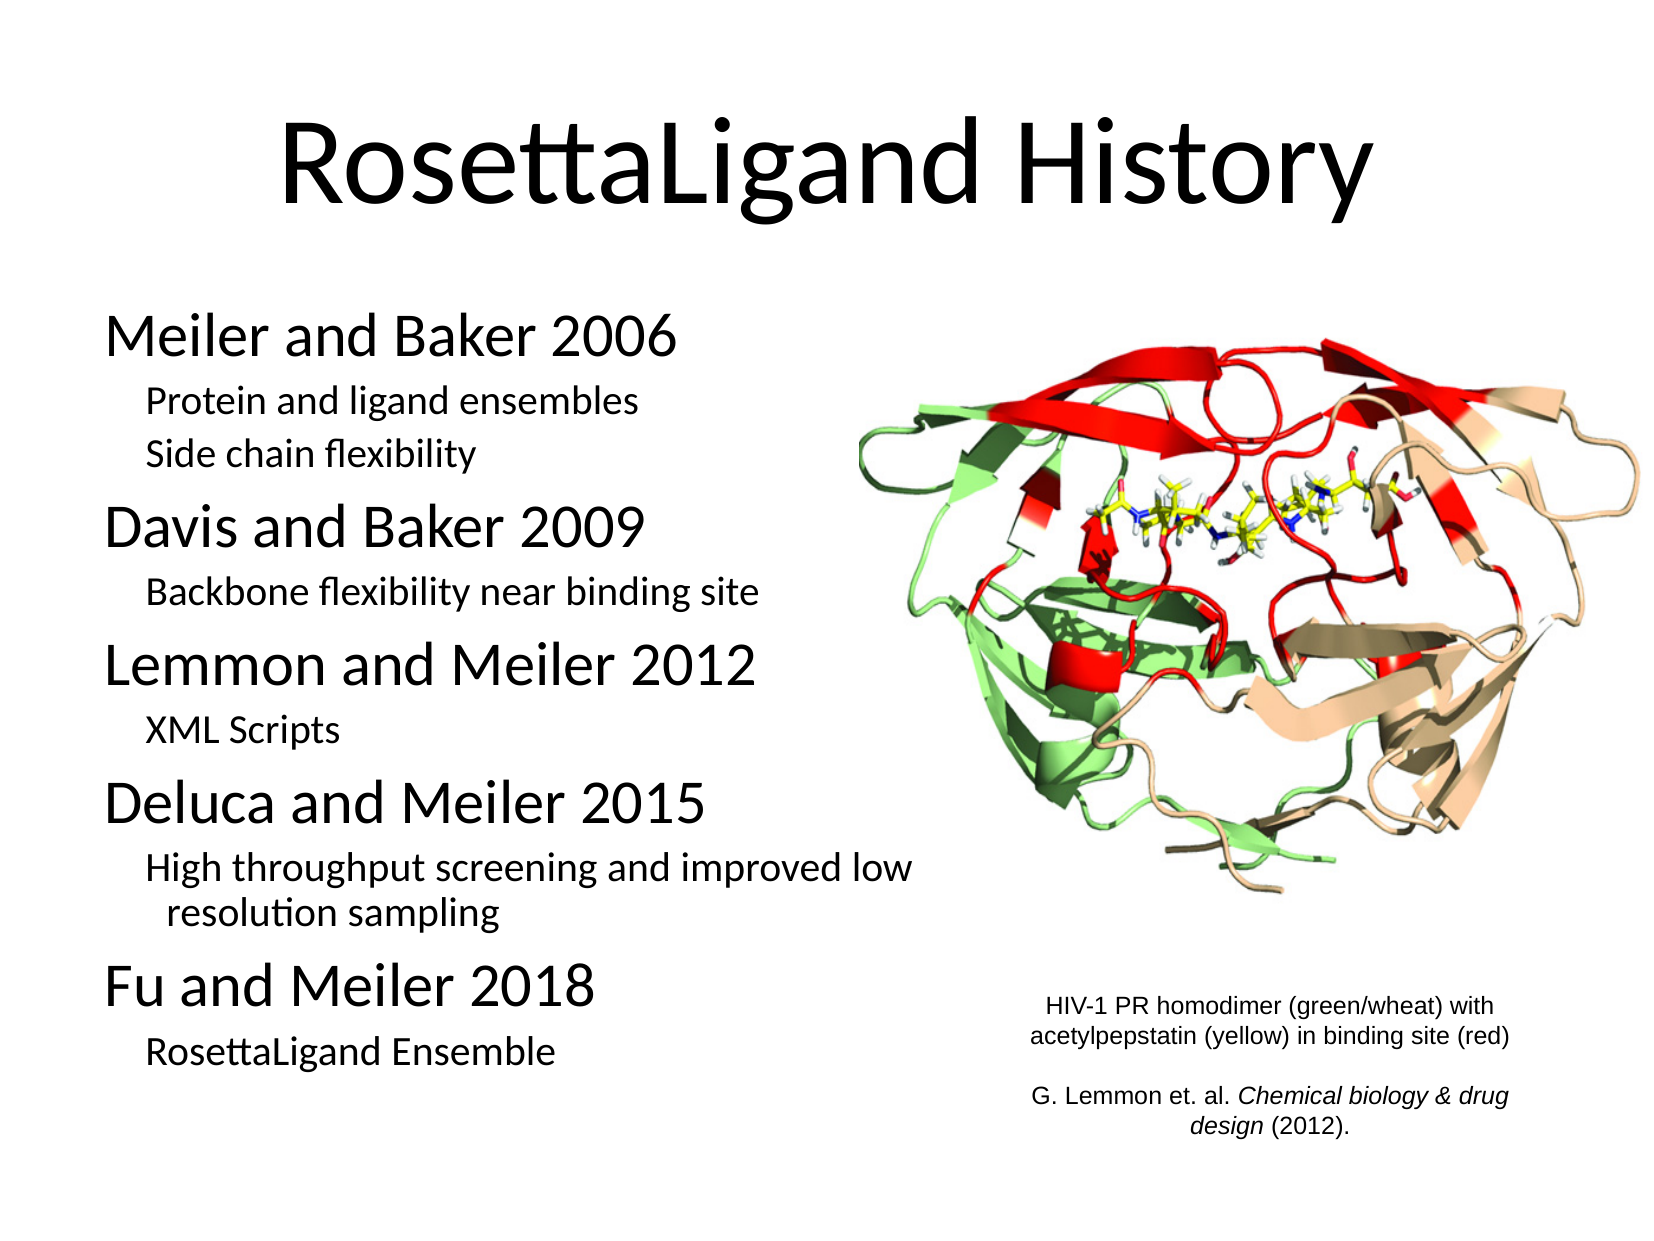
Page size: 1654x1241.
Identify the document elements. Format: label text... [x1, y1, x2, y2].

list Meiler and Baker 2006 Protein and ligand ensembles Side chain flexibility Davis and Baker 2009 Backbone flexibility near binding site Lemmon and Meiler 2012 XML Scripts Deluca and Meiler 2015 High throughput screening and improved low resolution sampling Fu and Meiler 2018 RosettaLigand Ensemble [89, 295, 965, 1201]
title RosettaLigand History [113, 42, 1540, 283]
text_box HIV-1 PR homodimer (green/wheat) with acetylpepstatin (yellow) in binding site (red) G. Lemmon et. al. Chemical biology & drug design (2012). [1014, 982, 1527, 1180]
picture [859, 328, 1654, 906]
